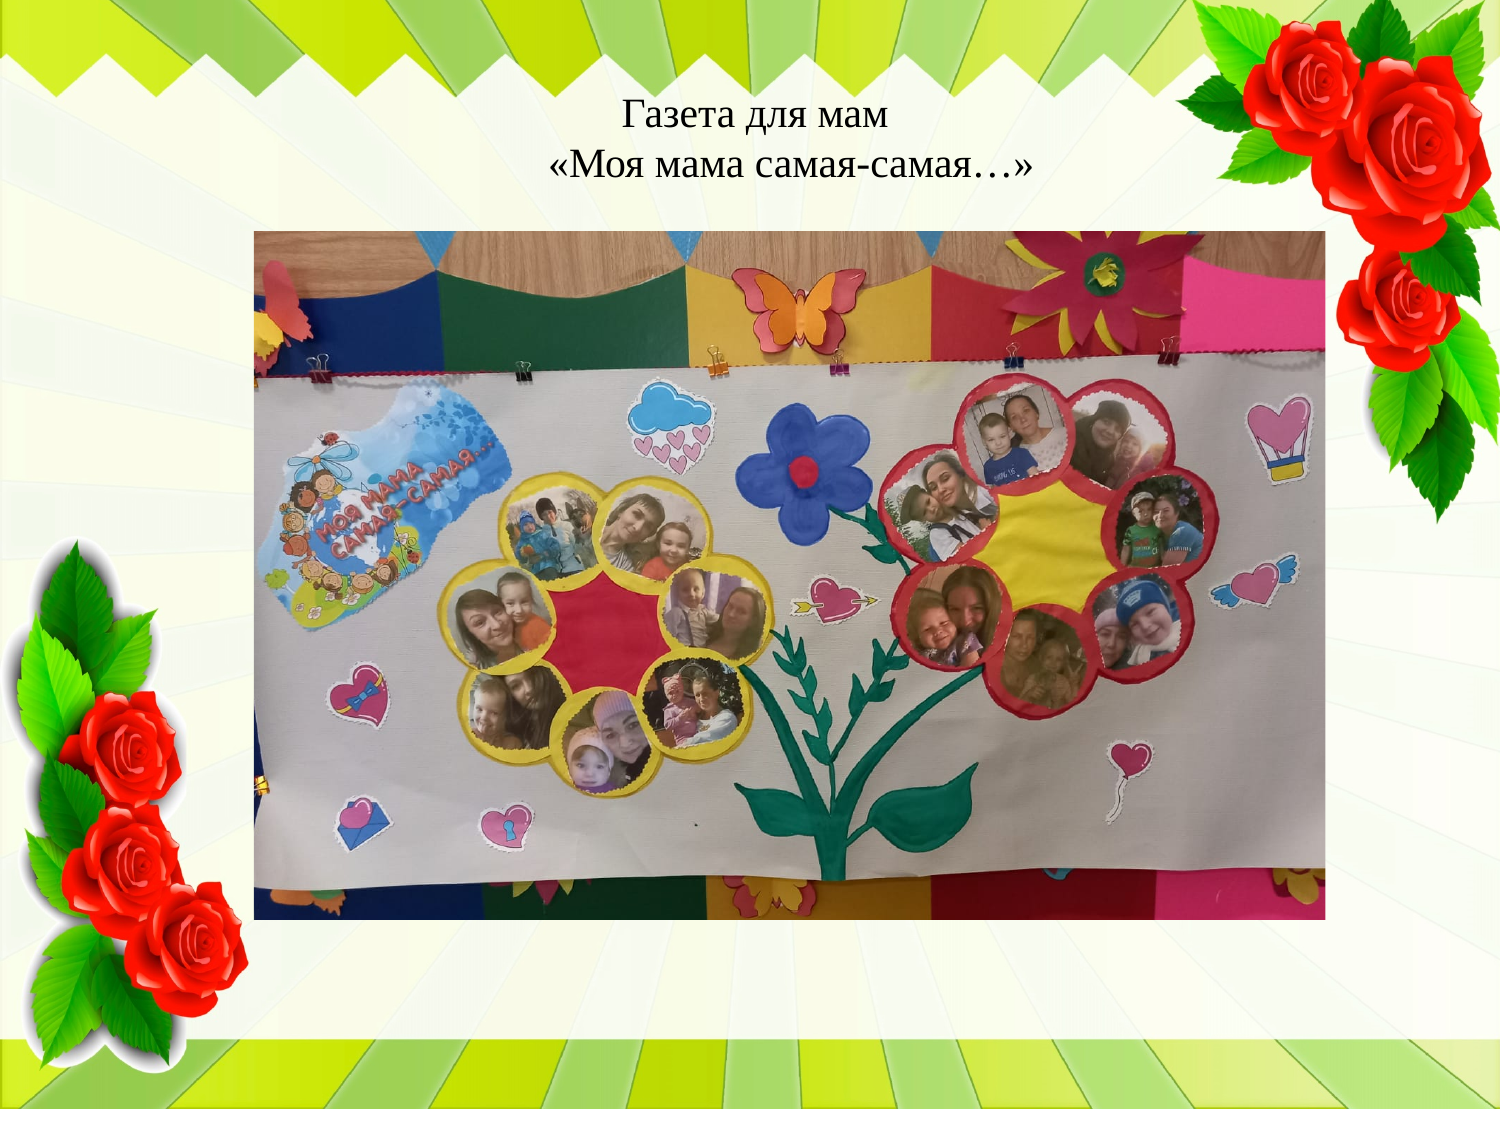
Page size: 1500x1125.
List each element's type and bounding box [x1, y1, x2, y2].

picture [253, 231, 1326, 920]
list [0, 0, 1500, 1109]
